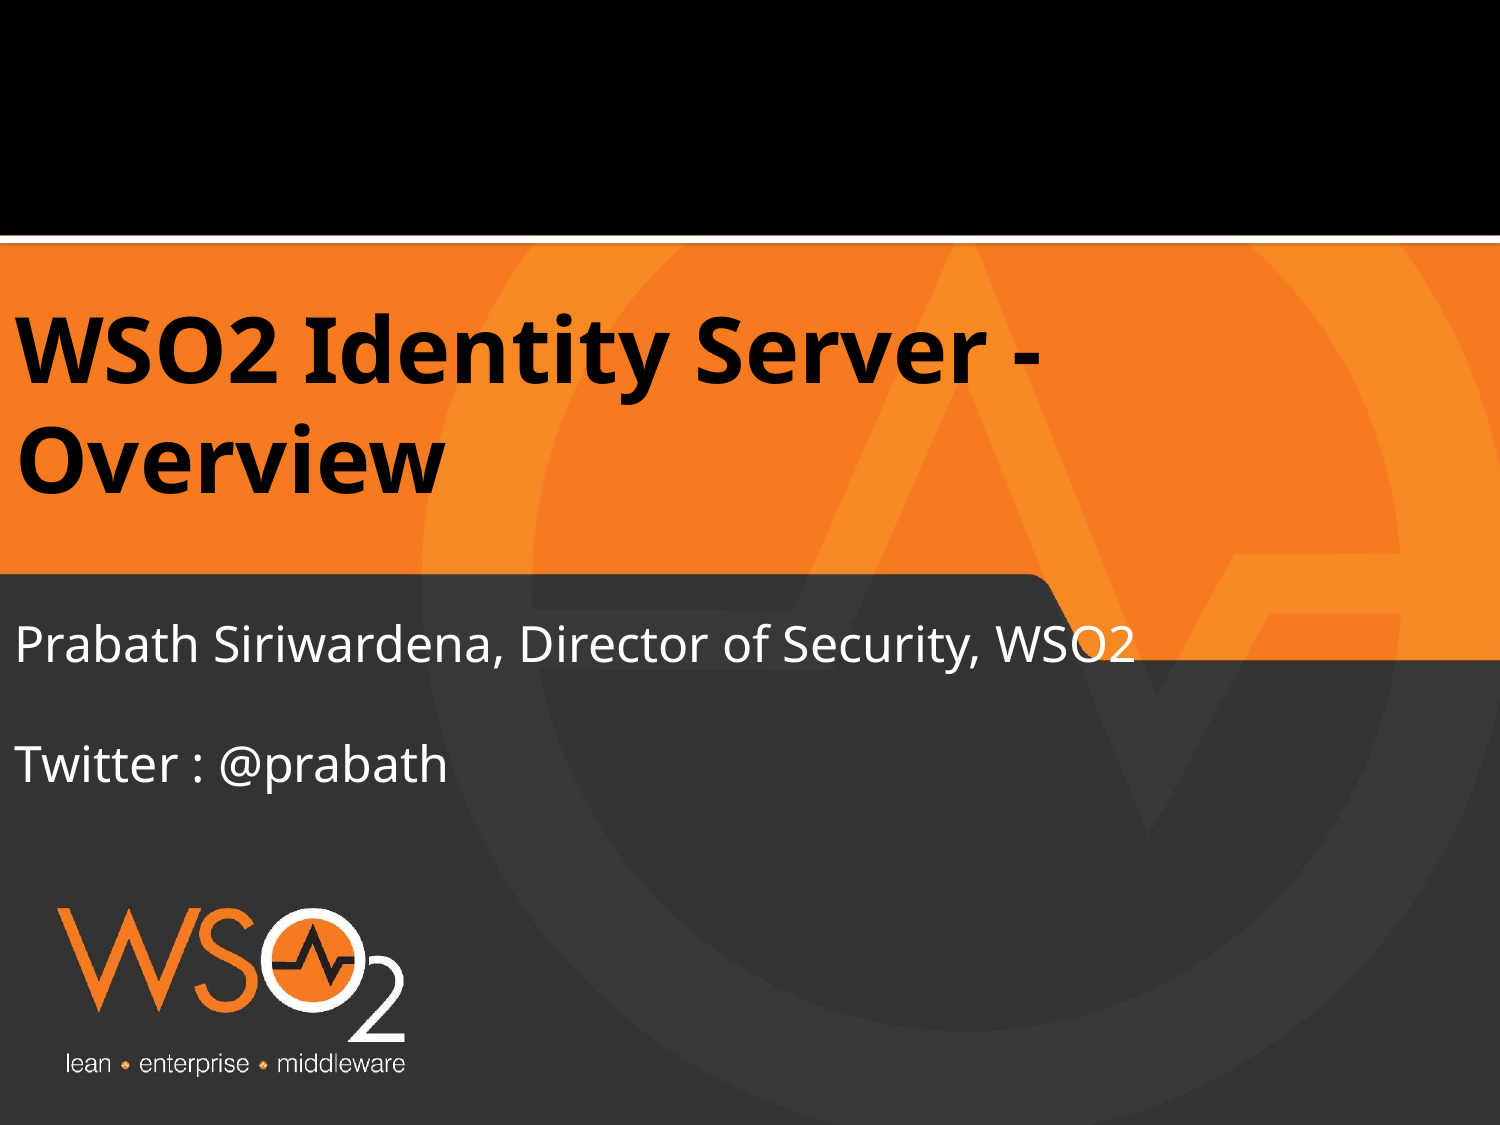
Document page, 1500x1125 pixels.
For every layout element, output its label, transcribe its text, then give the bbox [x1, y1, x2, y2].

title WSO2 Identity Server - Overview [0, 281, 1404, 523]
text_box Prabath Siriwardena, Director of Security, WSO2 Twitter : @prabath [0, 604, 1404, 800]
picture [0, 244, 1500, 1125]
